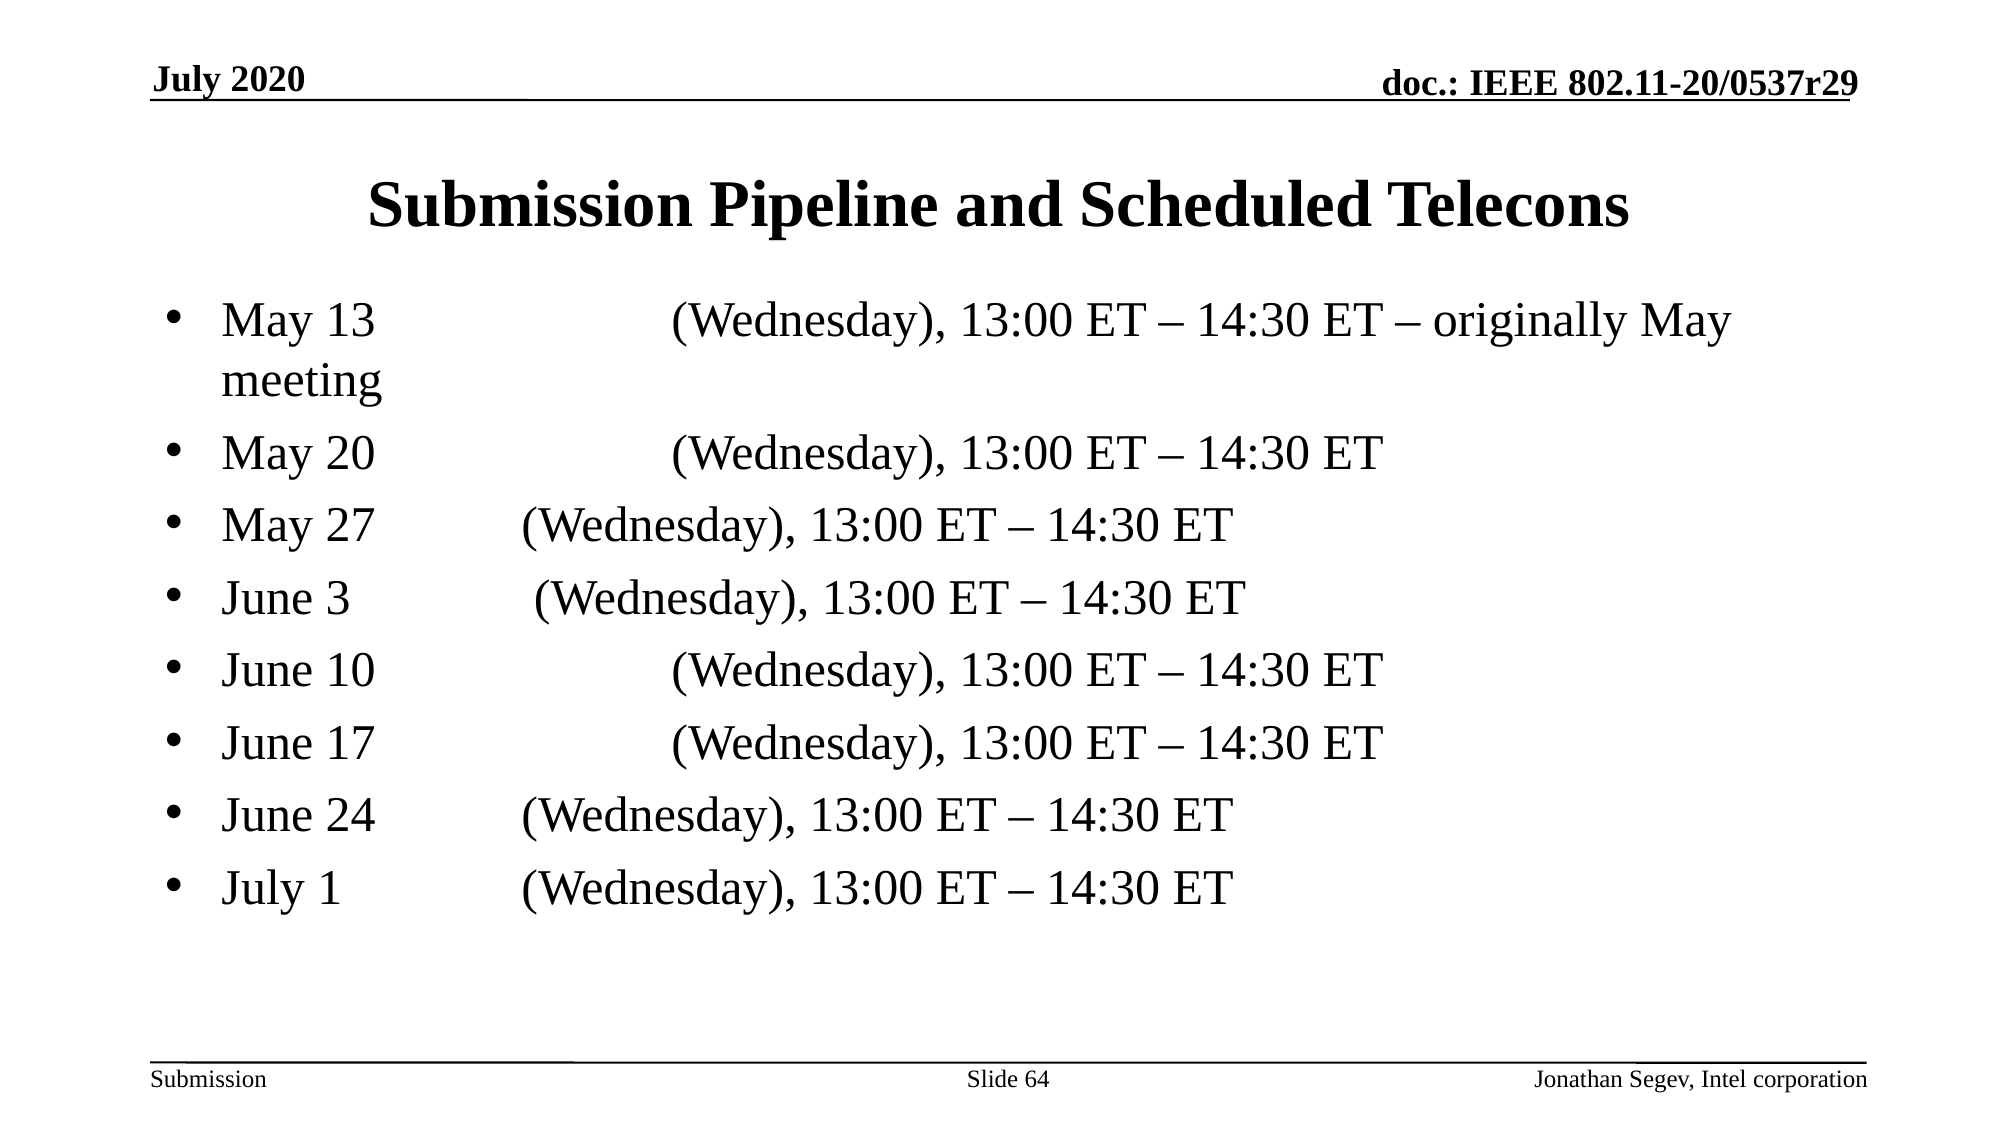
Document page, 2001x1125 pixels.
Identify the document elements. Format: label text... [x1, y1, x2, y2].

slide_number Slide 64 [950, 1061, 1067, 1123]
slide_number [152, 54, 563, 100]
list May 13 (Wednesday), 13:00 ET – 14:30 ET – originally May meeting May 20 (Wednesday), 13:00 ET – 14:30 ET May 27 (Wednesday), 13:00 ET – 14:30 ET June 3 (Wednesday), 13:00 ET – 14:30 ET June 10 (Wednesday), 13:00 ET – 14:30 ET June 17 (Wednesday), 13:00 ET – 14:30 ET June 24 (Wednesday), 13:00 ET – 14:30 ET July 1 (Wednesday), 13:00 ET – 14:30 ET [149, 278, 1850, 670]
footer Jonathan Segev, Intel corporation [1171, 1061, 1869, 1093]
title Submission Pipeline and Scheduled Telecons [149, 112, 1850, 278]
